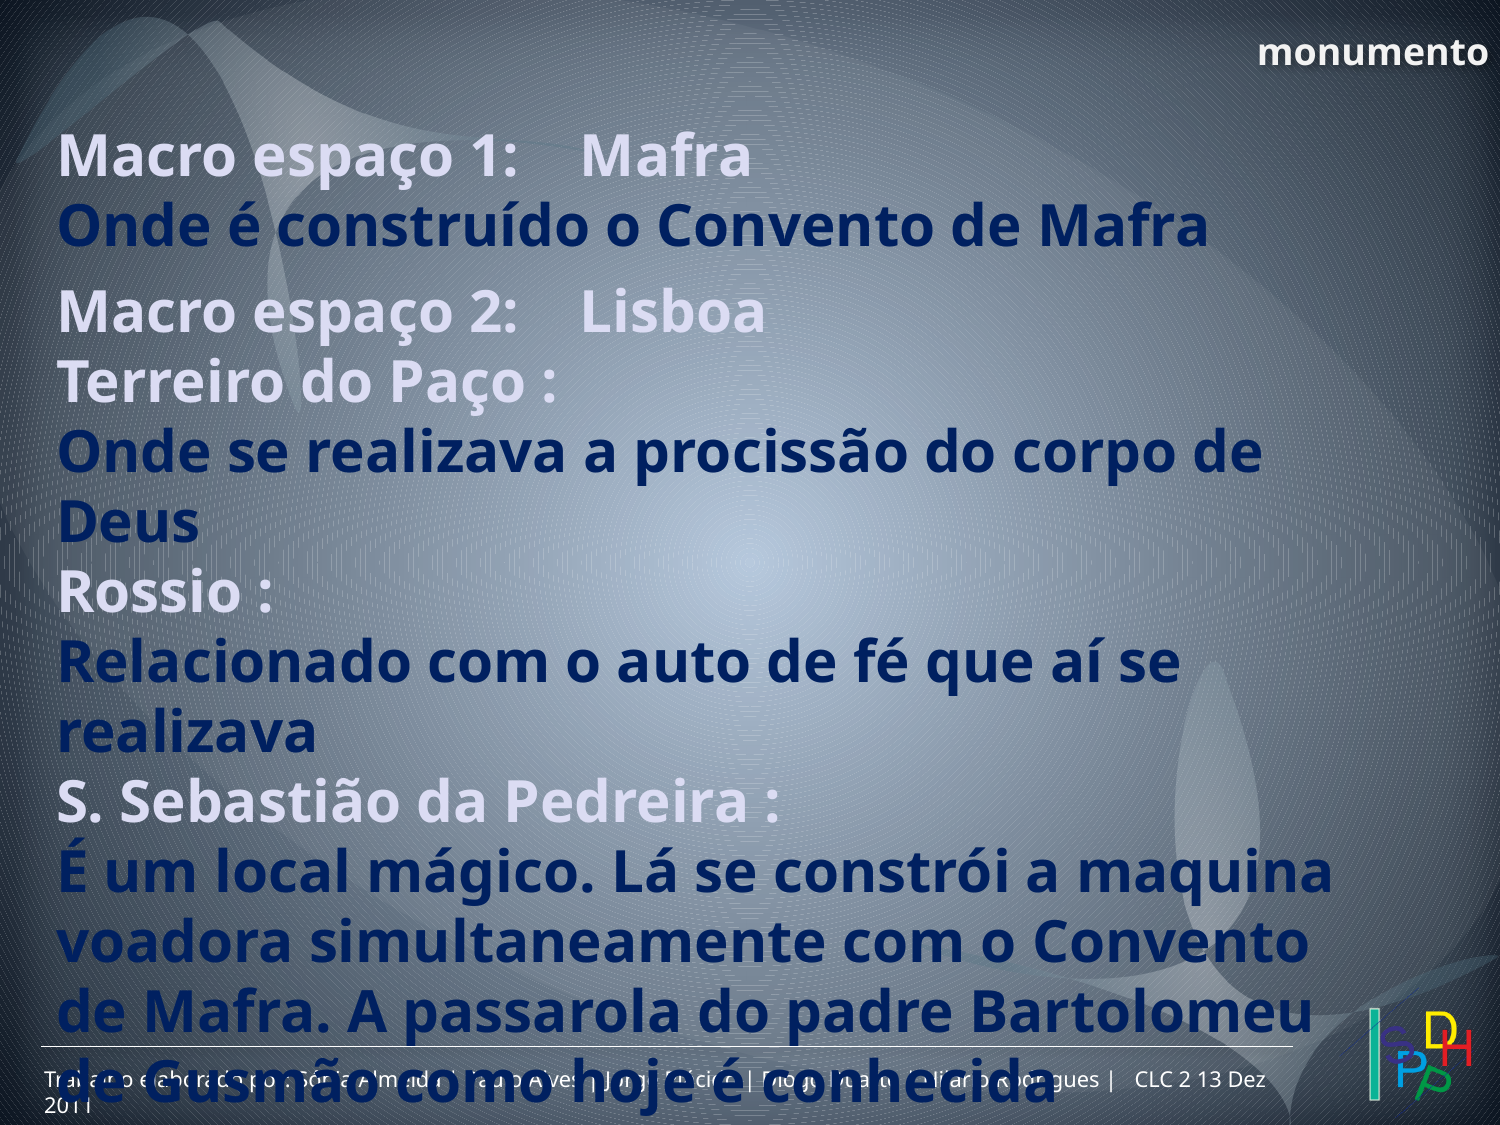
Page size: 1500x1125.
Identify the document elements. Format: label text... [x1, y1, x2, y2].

picture [0, 0, 1500, 1125]
text_box Macro espaço 1: Mafra Onde é construído o Convento de Mafra [41, 111, 1270, 266]
text_box Macro espaço 2: Lisboa Terreiro do Paço : Onde se realizava a procissão do corpo de Deus Rossio : Relacionado com o auto de fé que aí se realizava S. Sebastião da Pedreira : É um local mágico. Lá se constrói a maquina voadora simultaneamente com o Convento de Mafra. A passarola do padre Bartolomeu de Gusmão como hoje é conhecida [41, 267, 1412, 1122]
text_box monumento [1242, 20, 1500, 80]
text_box Trabalho elaborado por: Sónia Almeida | Paulo Alves | Jorge Plácido | Diogo Duarte | Hilário Rodrigues | CLC 2 13 Dez 2011 [29, 1058, 1294, 1125]
